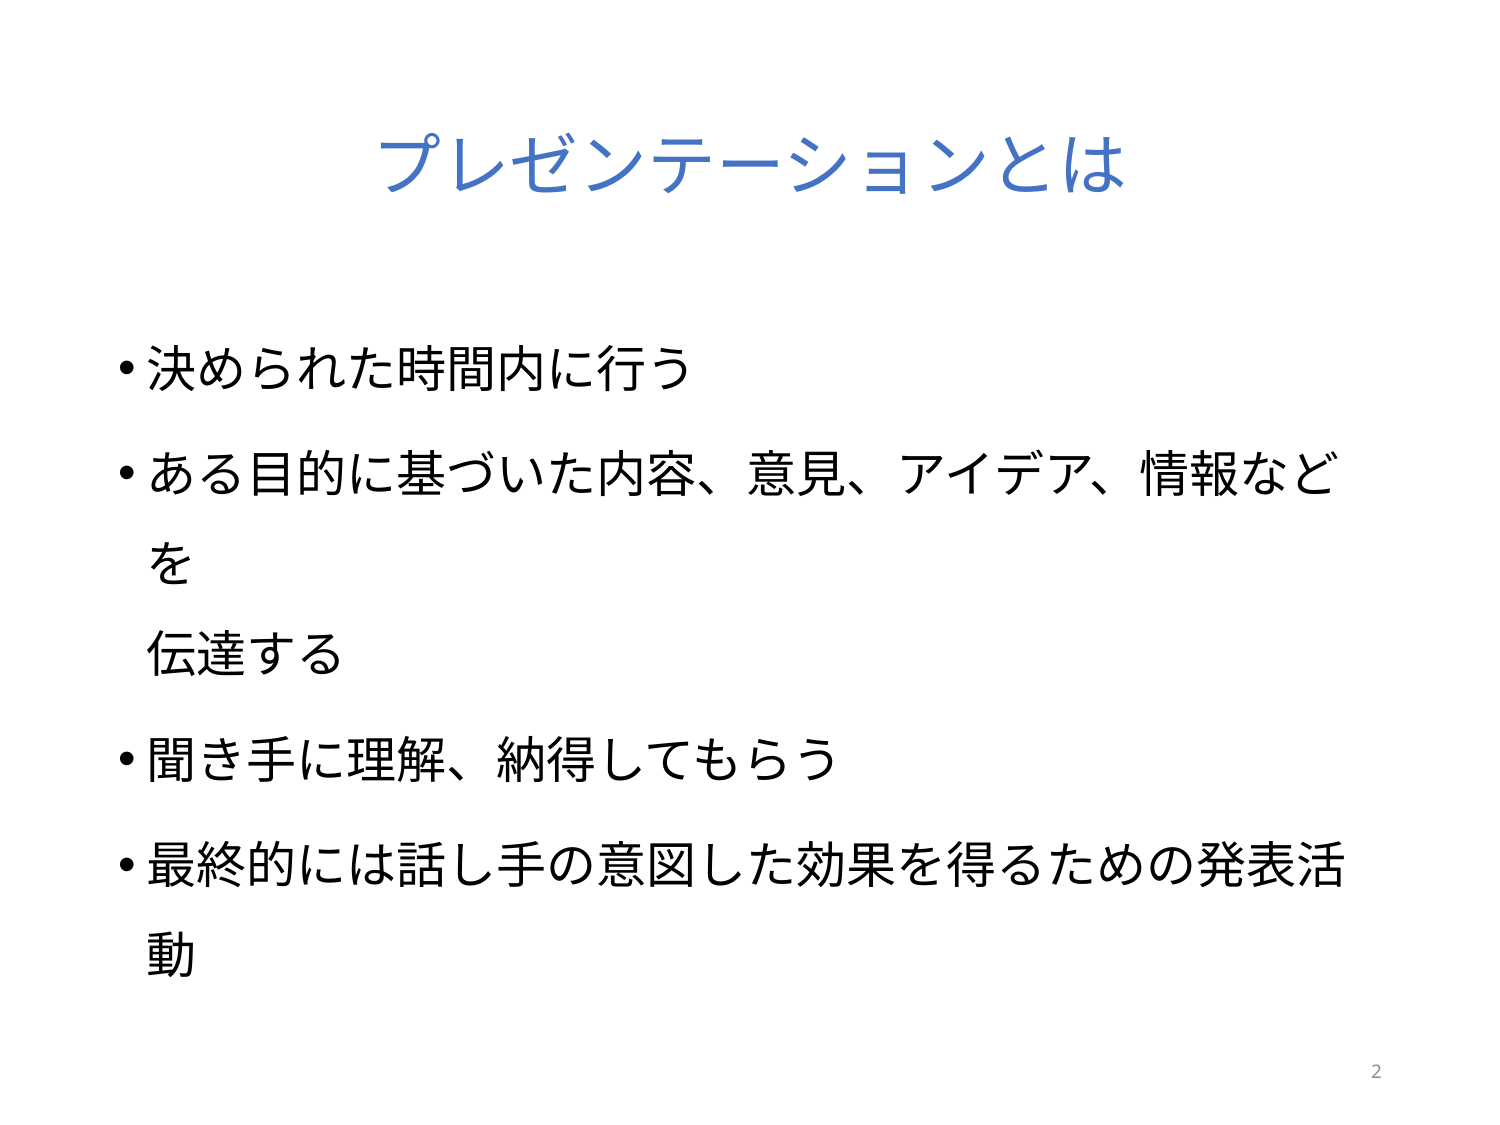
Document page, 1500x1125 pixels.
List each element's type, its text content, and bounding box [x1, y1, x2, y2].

slide_number 2 [1059, 1042, 1397, 1103]
list 決められた時間内に行う ある目的に基づいた内容、意見、アイデア、情報などを 伝達する 聞き手に理解、納得してもらう 最終的には話し手の意図した効果を得るための発表活動 [103, 299, 1397, 1014]
title プレゼンテーションとは [103, 59, 1397, 278]
